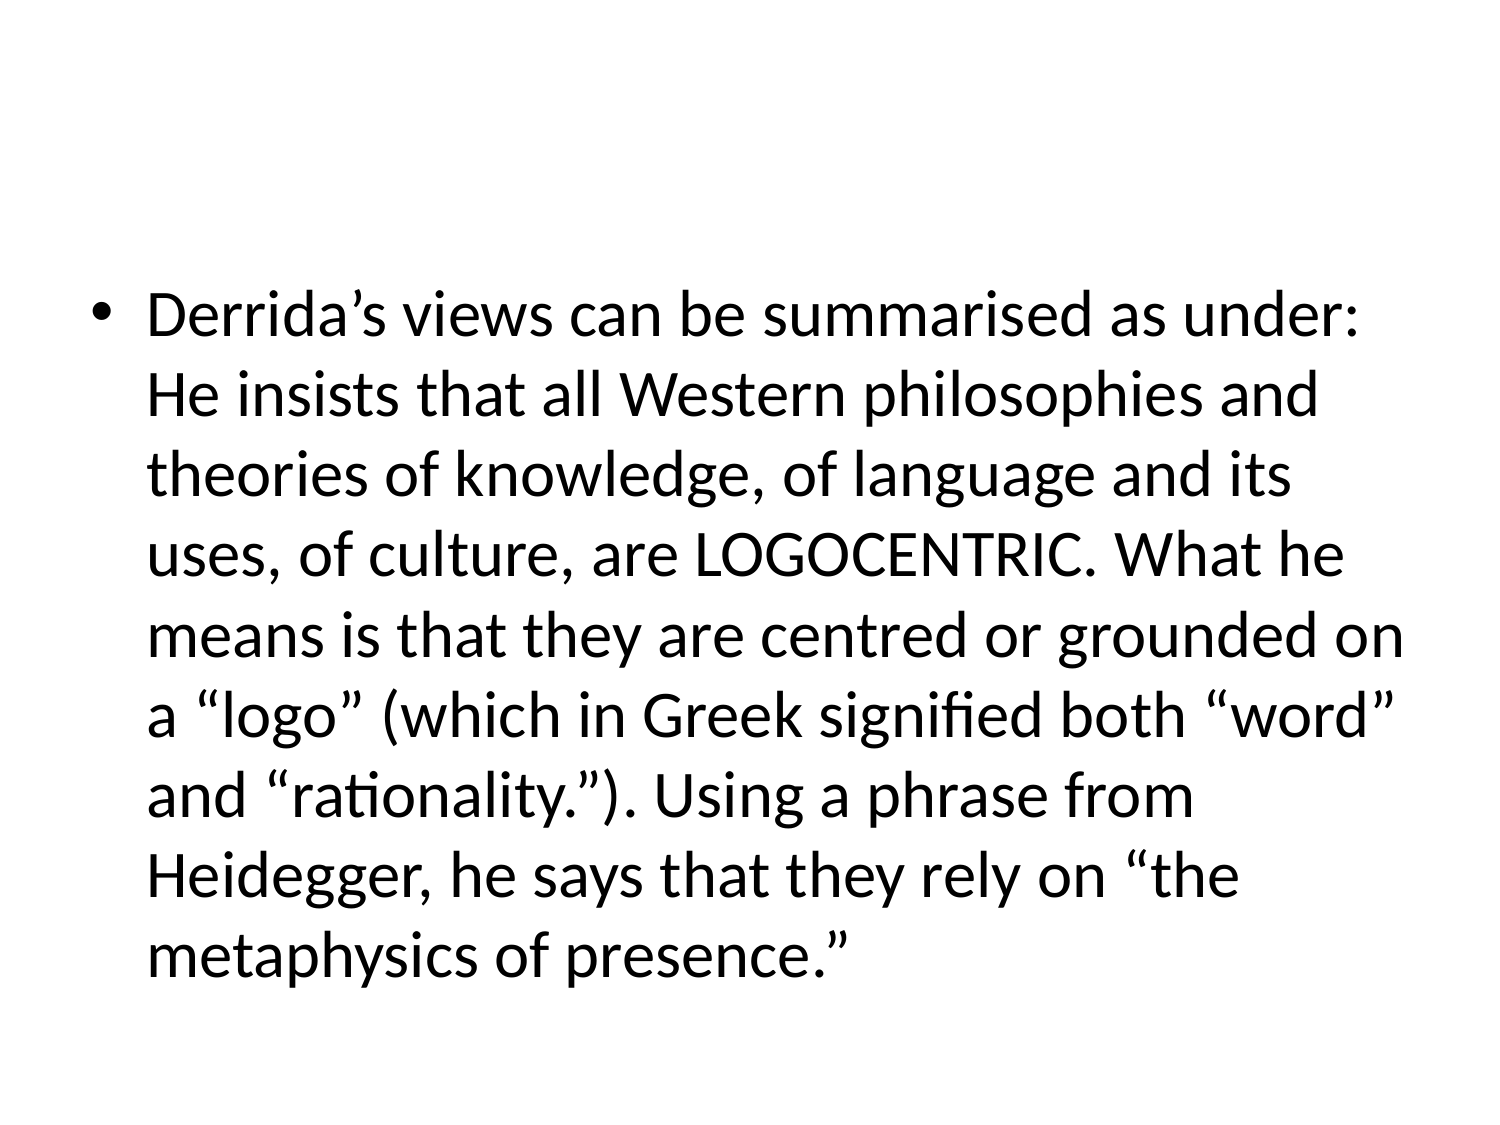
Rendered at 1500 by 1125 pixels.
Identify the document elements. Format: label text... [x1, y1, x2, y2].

list Derrida’s views can be summarised as under: He insists that all Western philosophies and theories of knowledge, of language and its uses, of culture, are LOGOCENTRIC. What he means is that they are centred or grounded on a “logo” (which in Greek signified both “word” and “rationality.”). Using a phrase from Heidegger, he says that they rely on “the metaphysics of presence.” [75, 262, 1425, 1005]
